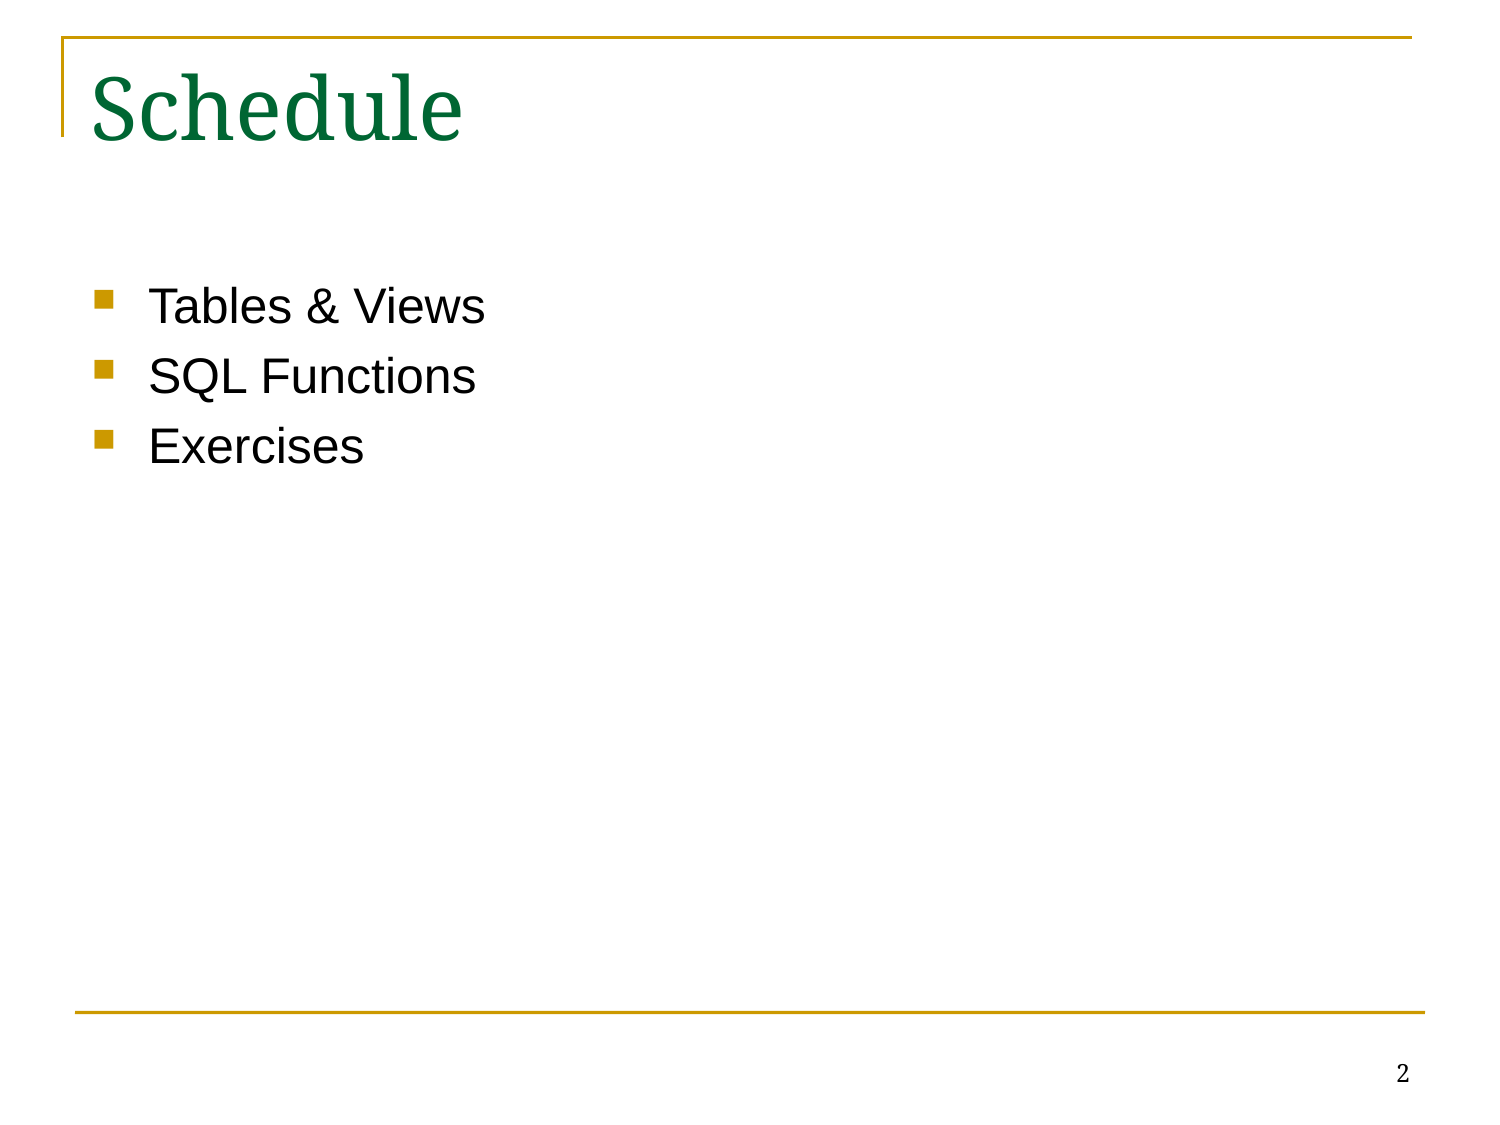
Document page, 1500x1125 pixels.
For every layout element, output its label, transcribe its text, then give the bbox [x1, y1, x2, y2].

slide_number 2 [1074, 1024, 1425, 1100]
list Tables & Views SQL Functions Exercises [76, 196, 1427, 940]
title Schedule [75, 45, 1425, 233]
